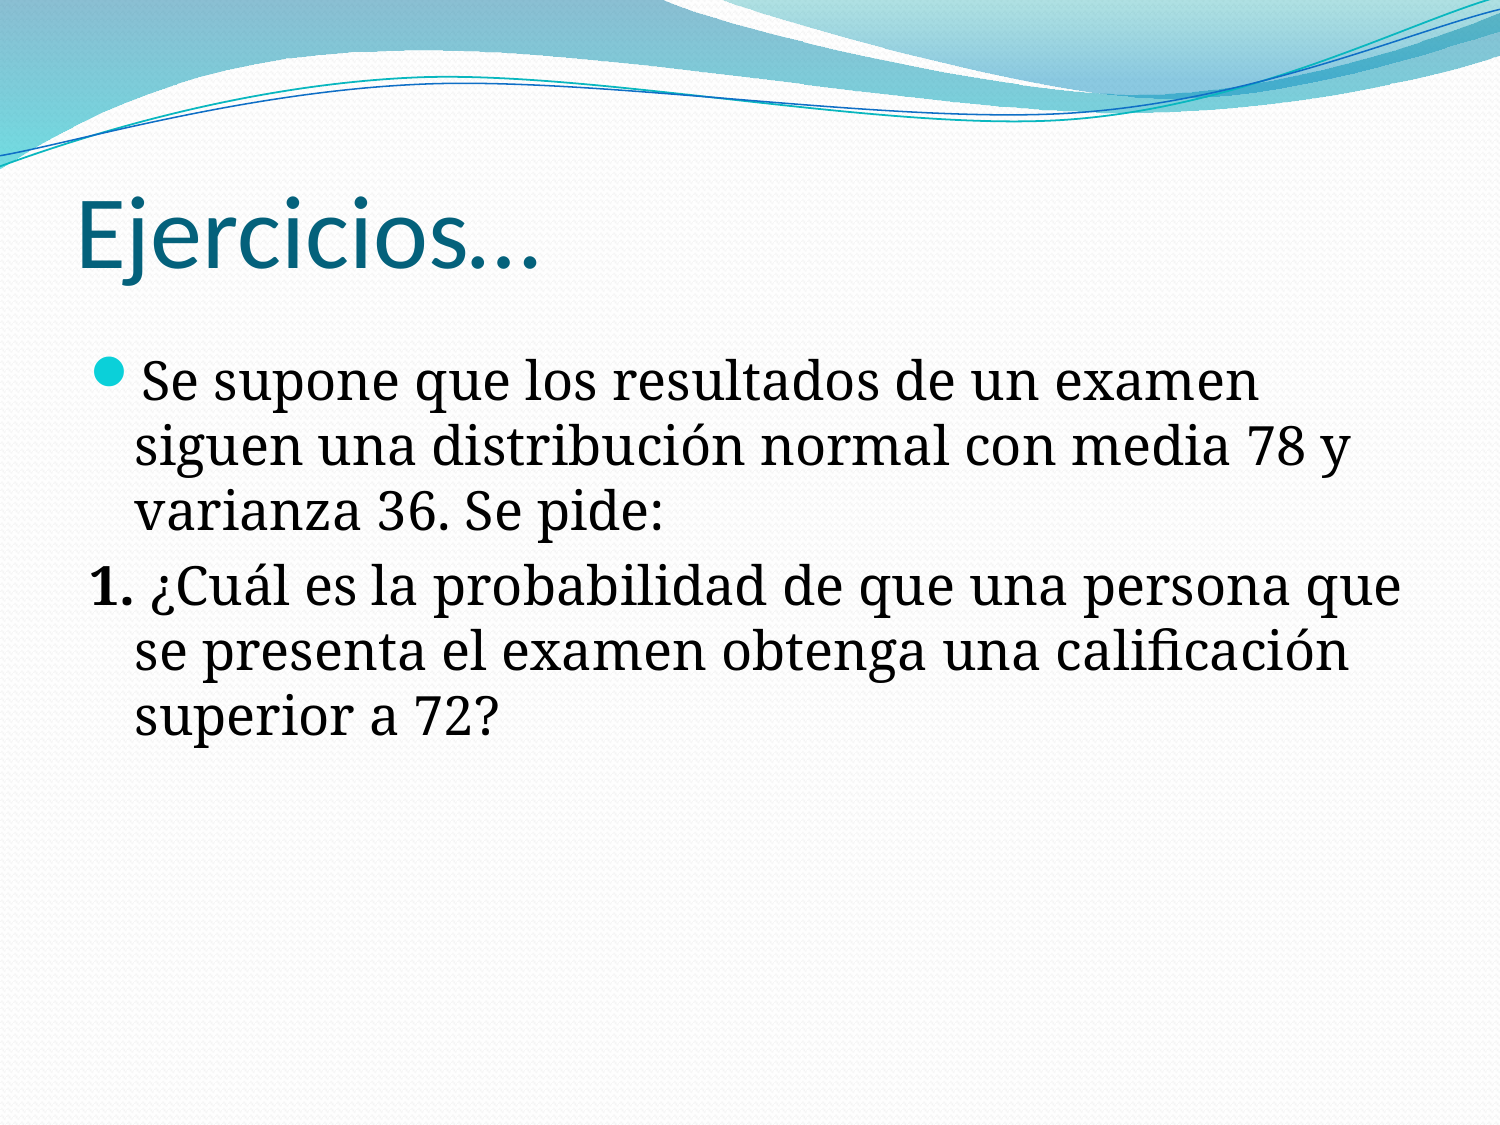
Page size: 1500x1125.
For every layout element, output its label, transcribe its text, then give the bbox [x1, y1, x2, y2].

title Ejercicios… [75, 101, 1425, 290]
list Se supone que los resultados de un examen siguen una distribución normal con media 78 y varianza 36. Se pide: 1. ¿Cuál es la probabilidad de que una persona que se presenta el examen obtenga una calificación superior a 72? [75, 338, 1425, 1059]
